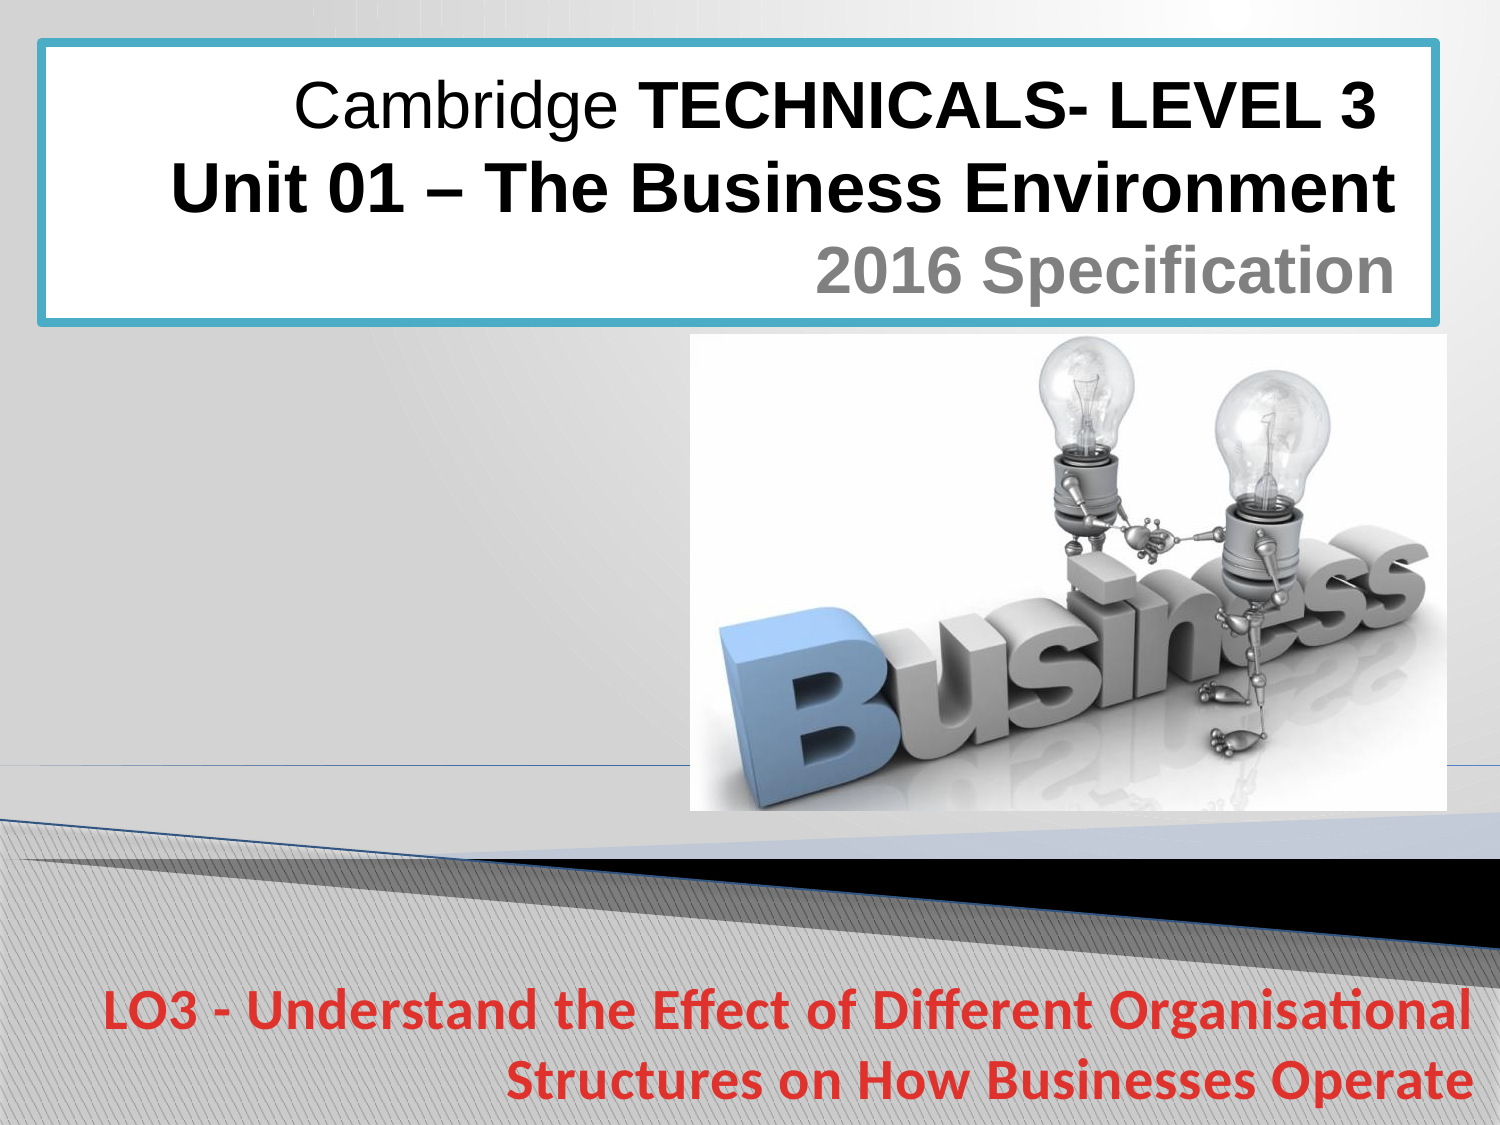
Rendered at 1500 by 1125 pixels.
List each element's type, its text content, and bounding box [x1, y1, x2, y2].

picture [5, 859, 1500, 989]
text_box Cambridge TECHNICALS- LEVEL 3 Unit 01 – The Business Environment 2016 Specification [53, 54, 1412, 315]
text_box [37, 38, 1440, 327]
picture [690, 334, 1448, 811]
subtitle LO3 - Understand the Effect of Different Organisational Structures on How Businesses Operate [17, 964, 1495, 1091]
